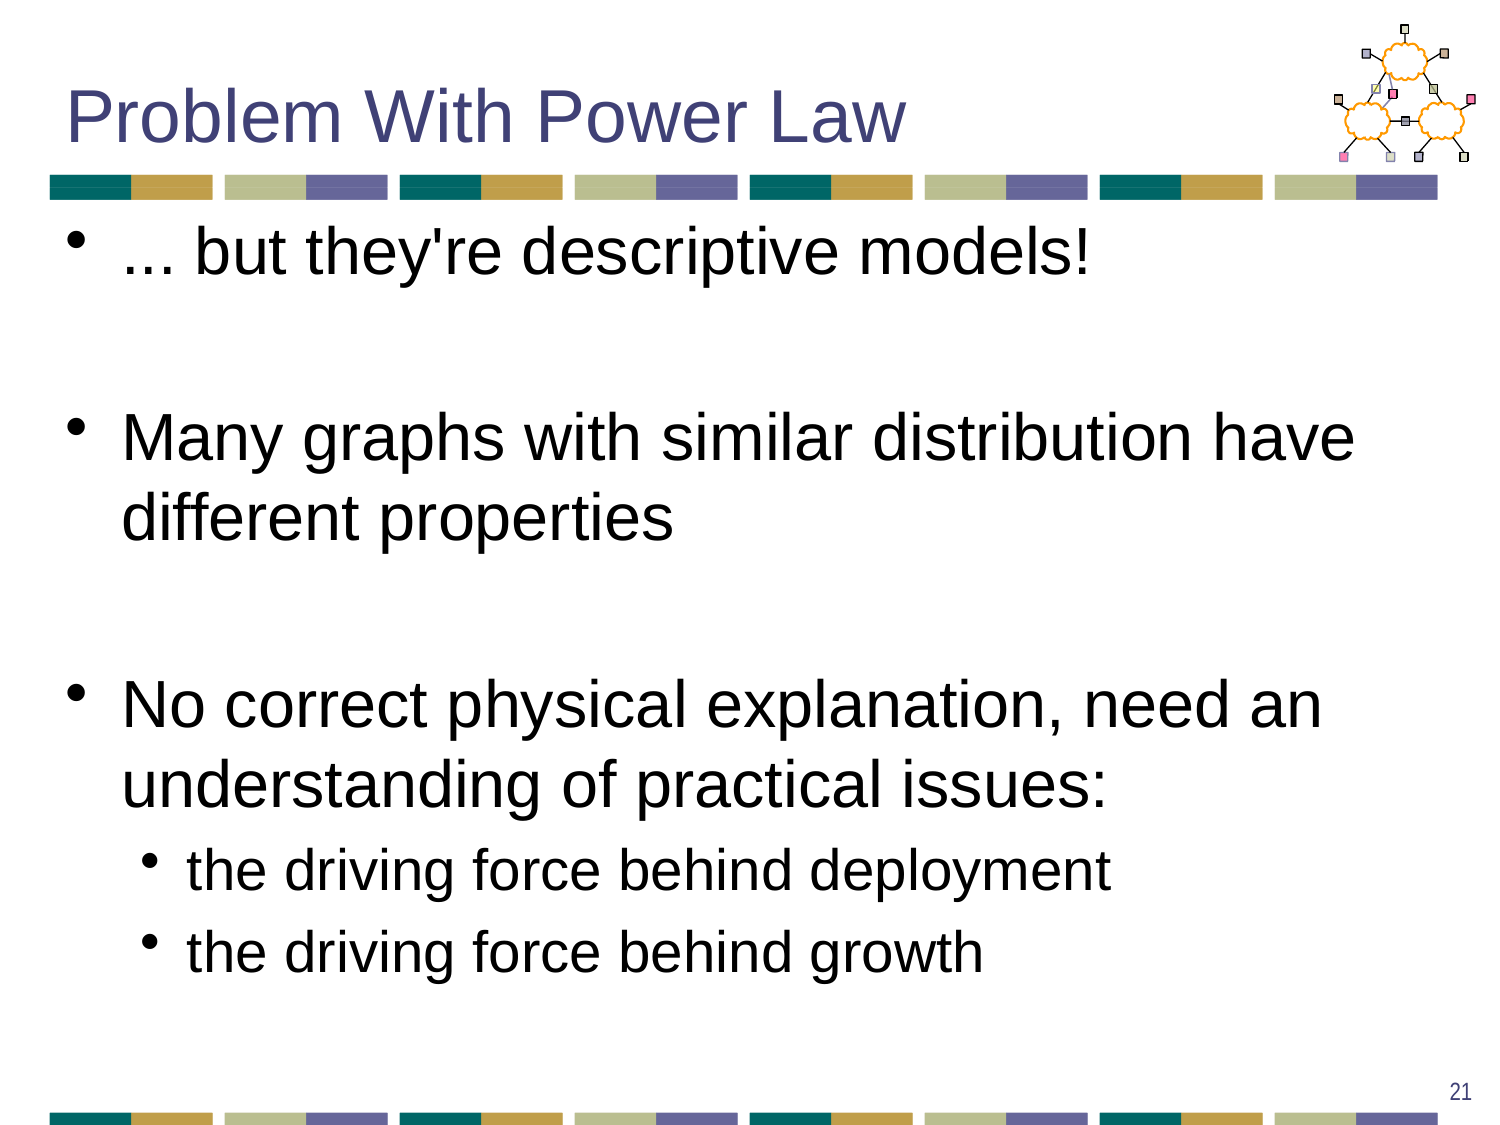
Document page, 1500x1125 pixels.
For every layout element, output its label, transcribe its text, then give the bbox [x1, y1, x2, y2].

title Problem With Power Law [50, 62, 1438, 163]
list ... but they're descriptive models! Many graphs with similar distribution have different properties No correct physical explanation, need an understanding of practical issues: the driving force behind deployment the driving force behind growth [50, 200, 1438, 1000]
slide_number 21 [1174, 1037, 1488, 1113]
